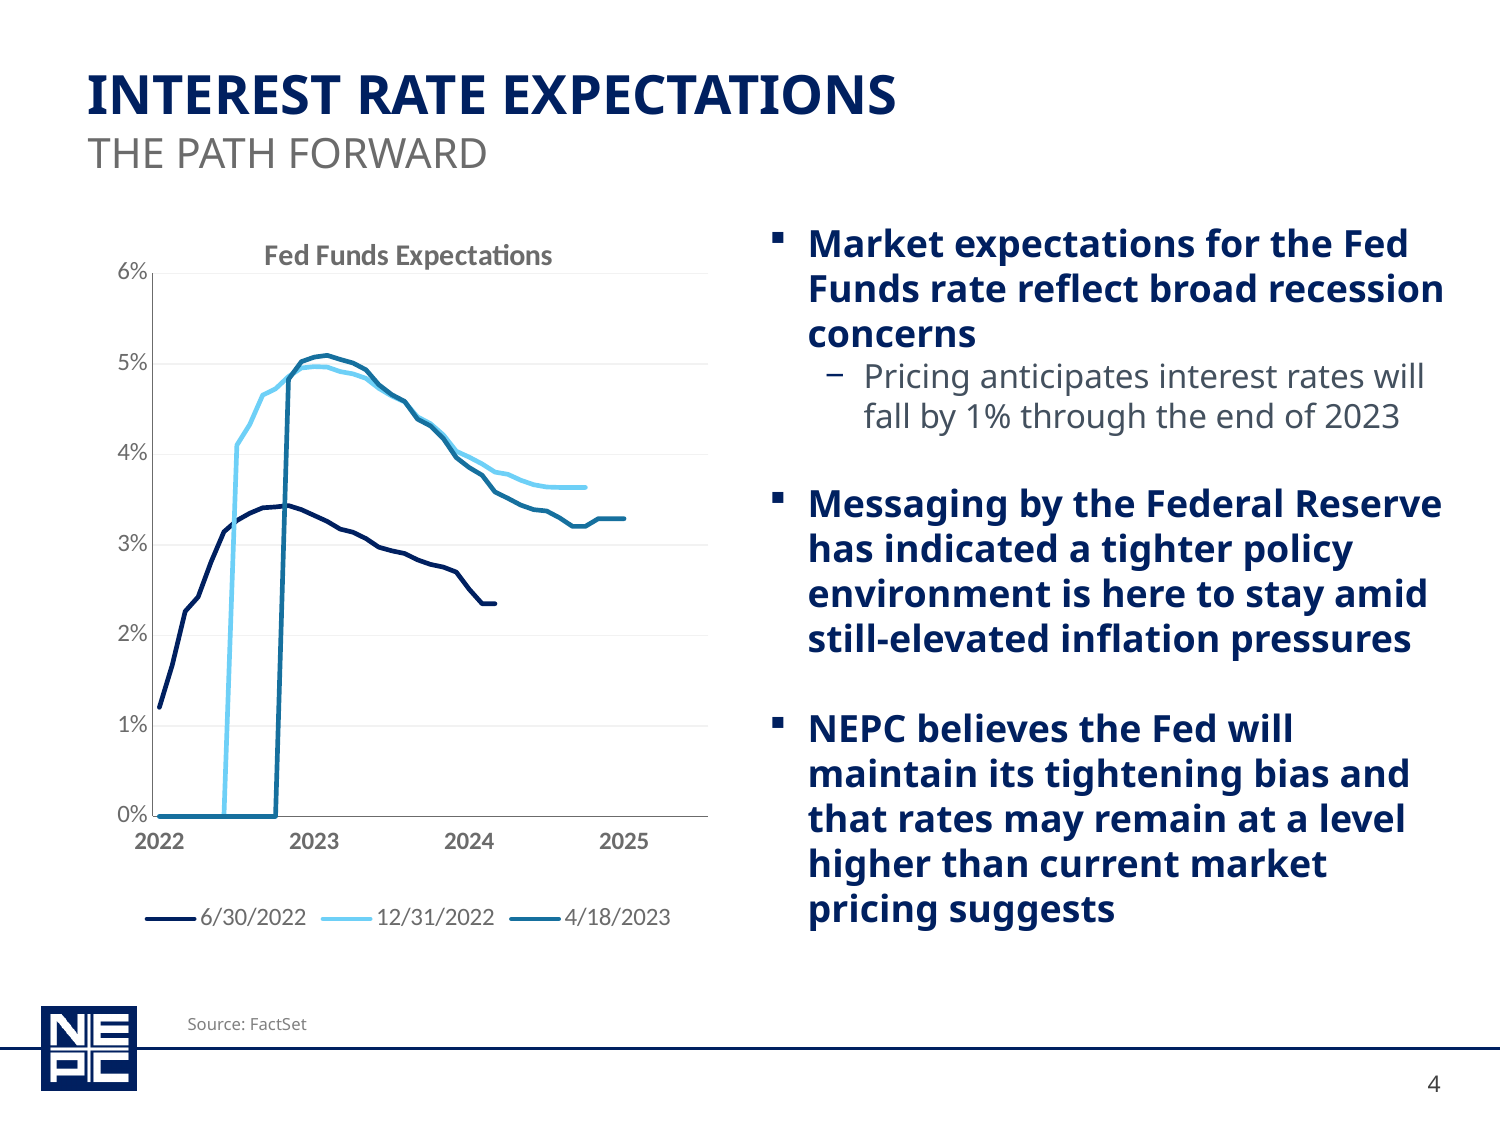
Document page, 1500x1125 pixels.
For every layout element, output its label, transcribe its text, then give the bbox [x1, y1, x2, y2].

list Source: FactSet [187, 963, 1413, 1034]
list The Path Forward [87, 135, 1413, 213]
list Market expectations for the Fed Funds rate reflect broad recession concerns Pricing anticipates interest rates will fall by 1% through the end of 2023 Messaging by the Federal Reserve has indicated a tighter policy environment is here to stay amid still-elevated inflation pressures NEPC believes the Fed will maintain its tightening bias and that rates may remain at a level higher than current market pricing suggests [769, 212, 1456, 938]
picture [41, 1006, 137, 1091]
title Interest Rate Expectations [87, 2, 1413, 126]
chart [87, 212, 731, 938]
slide_number 4 [1321, 1073, 1456, 1109]
